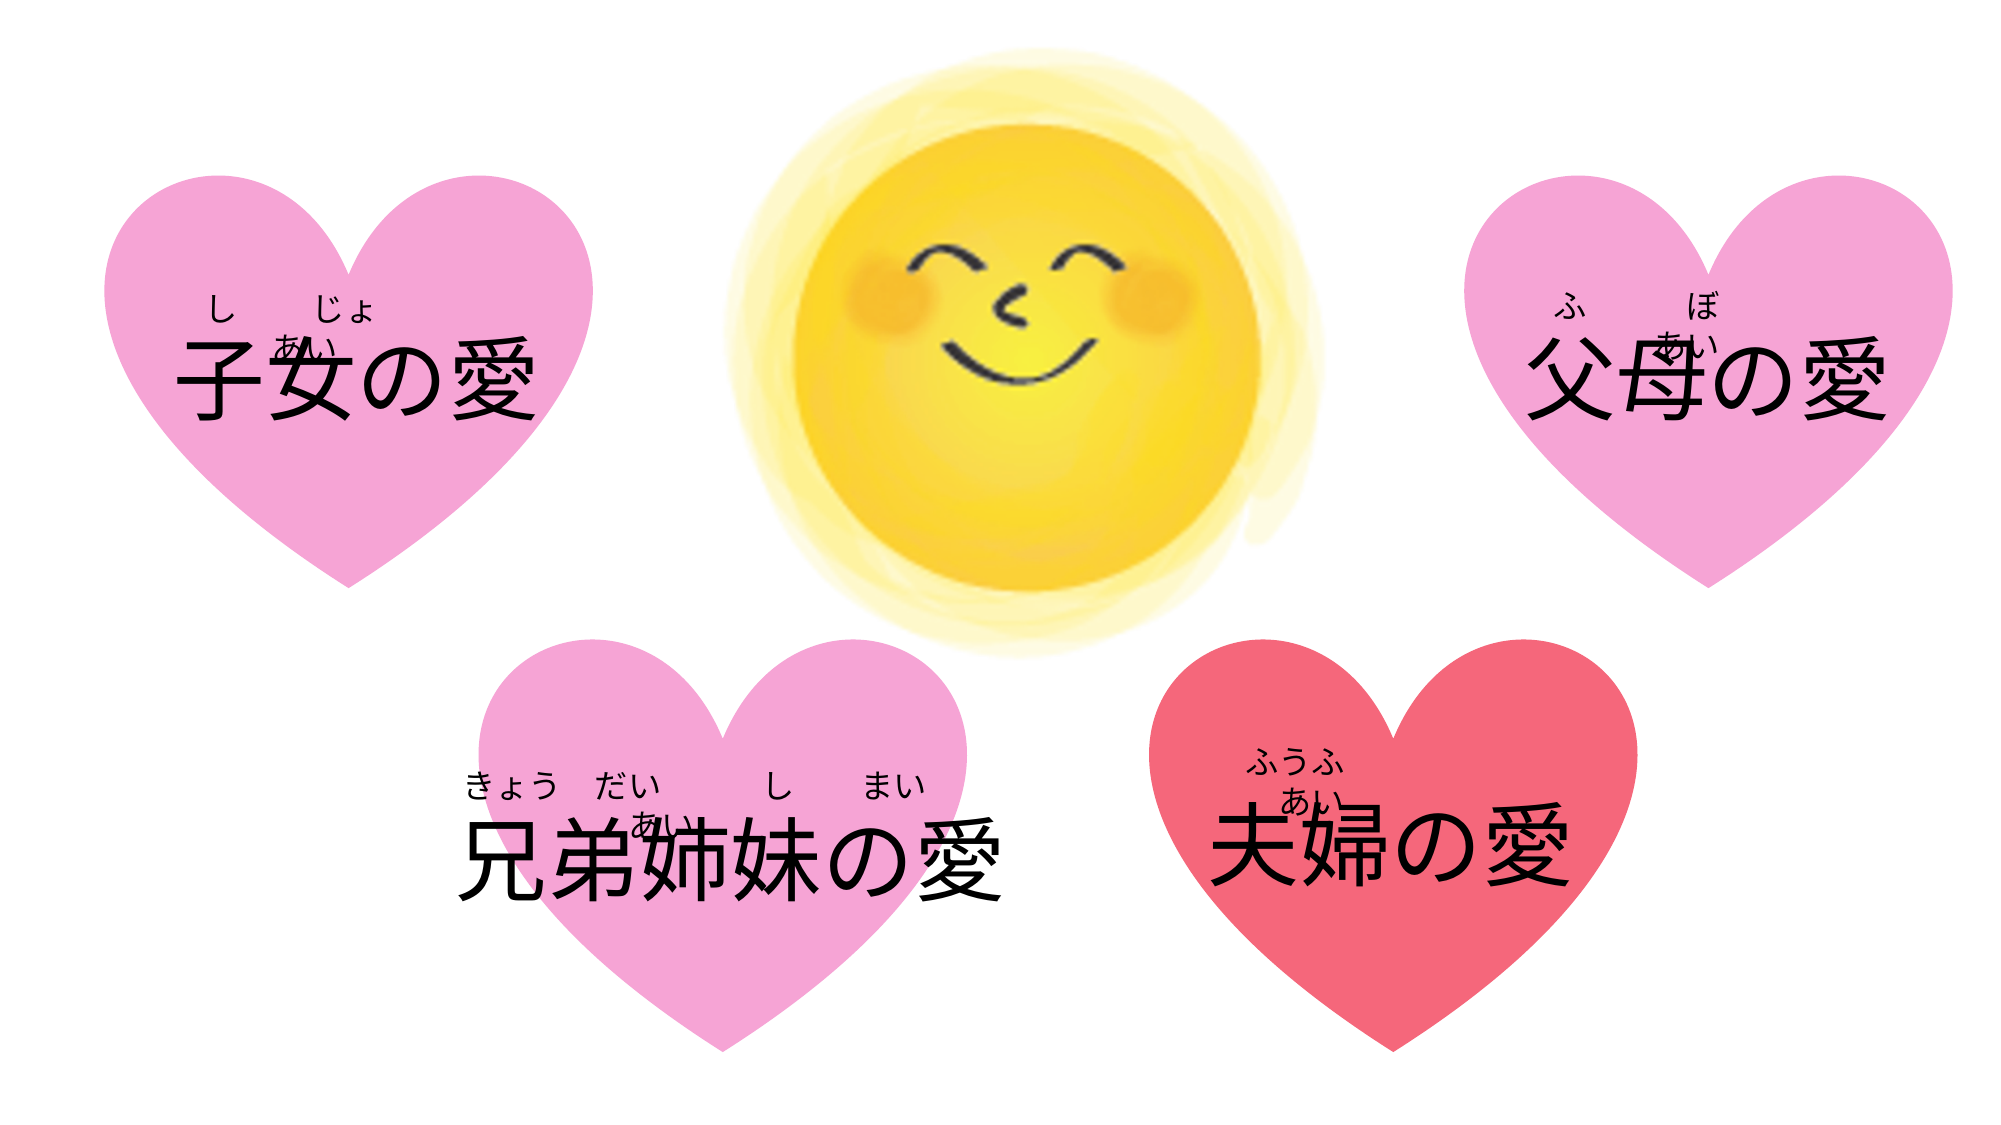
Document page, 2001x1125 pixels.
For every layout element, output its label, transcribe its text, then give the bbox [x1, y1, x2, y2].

text_box [1148, 694, 1392, 876]
text_box ふうふ あい [1230, 733, 1613, 829]
text_box [558, 921, 888, 1054]
text_box [169, 440, 529, 590]
text_box きょう だい し まい あい [447, 758, 1000, 853]
text_box ふ ぼ あい [1538, 278, 1895, 373]
text_box [103, 174, 594, 427]
picture [670, 39, 1378, 694]
text_box し じょ あい [190, 280, 537, 376]
text_box 夫婦の愛 [1192, 780, 1827, 905]
text_box [1463, 174, 1954, 415]
text_box 兄弟姉妹の愛 [440, 796, 1075, 921]
text_box [1214, 905, 1572, 1054]
text_box [1528, 440, 1889, 590]
text_box 子女の愛 [158, 314, 670, 440]
text_box 父母の愛 [1509, 314, 2000, 440]
text_box [1394, 638, 1639, 780]
text_box [477, 638, 969, 758]
